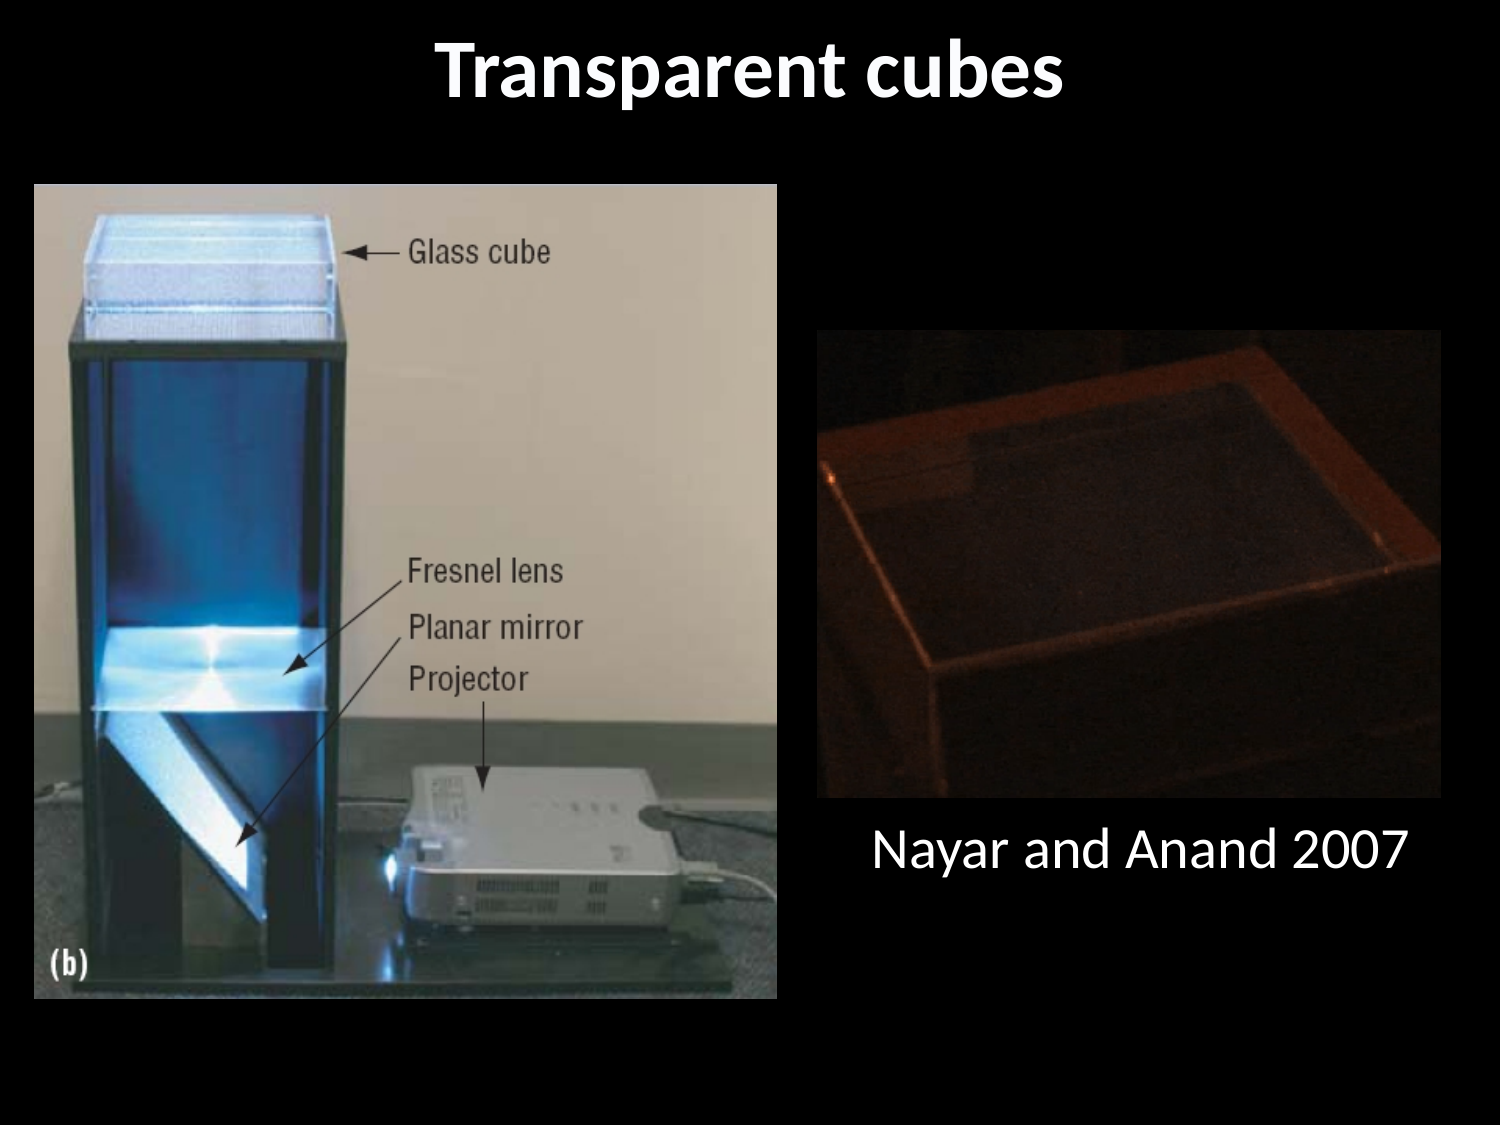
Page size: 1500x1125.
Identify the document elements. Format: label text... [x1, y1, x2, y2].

text_box Nayar and Anand 2007 [805, 774, 1477, 916]
picture [34, 184, 777, 999]
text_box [815, 329, 1442, 799]
title Transparent cubes [0, 0, 1500, 129]
